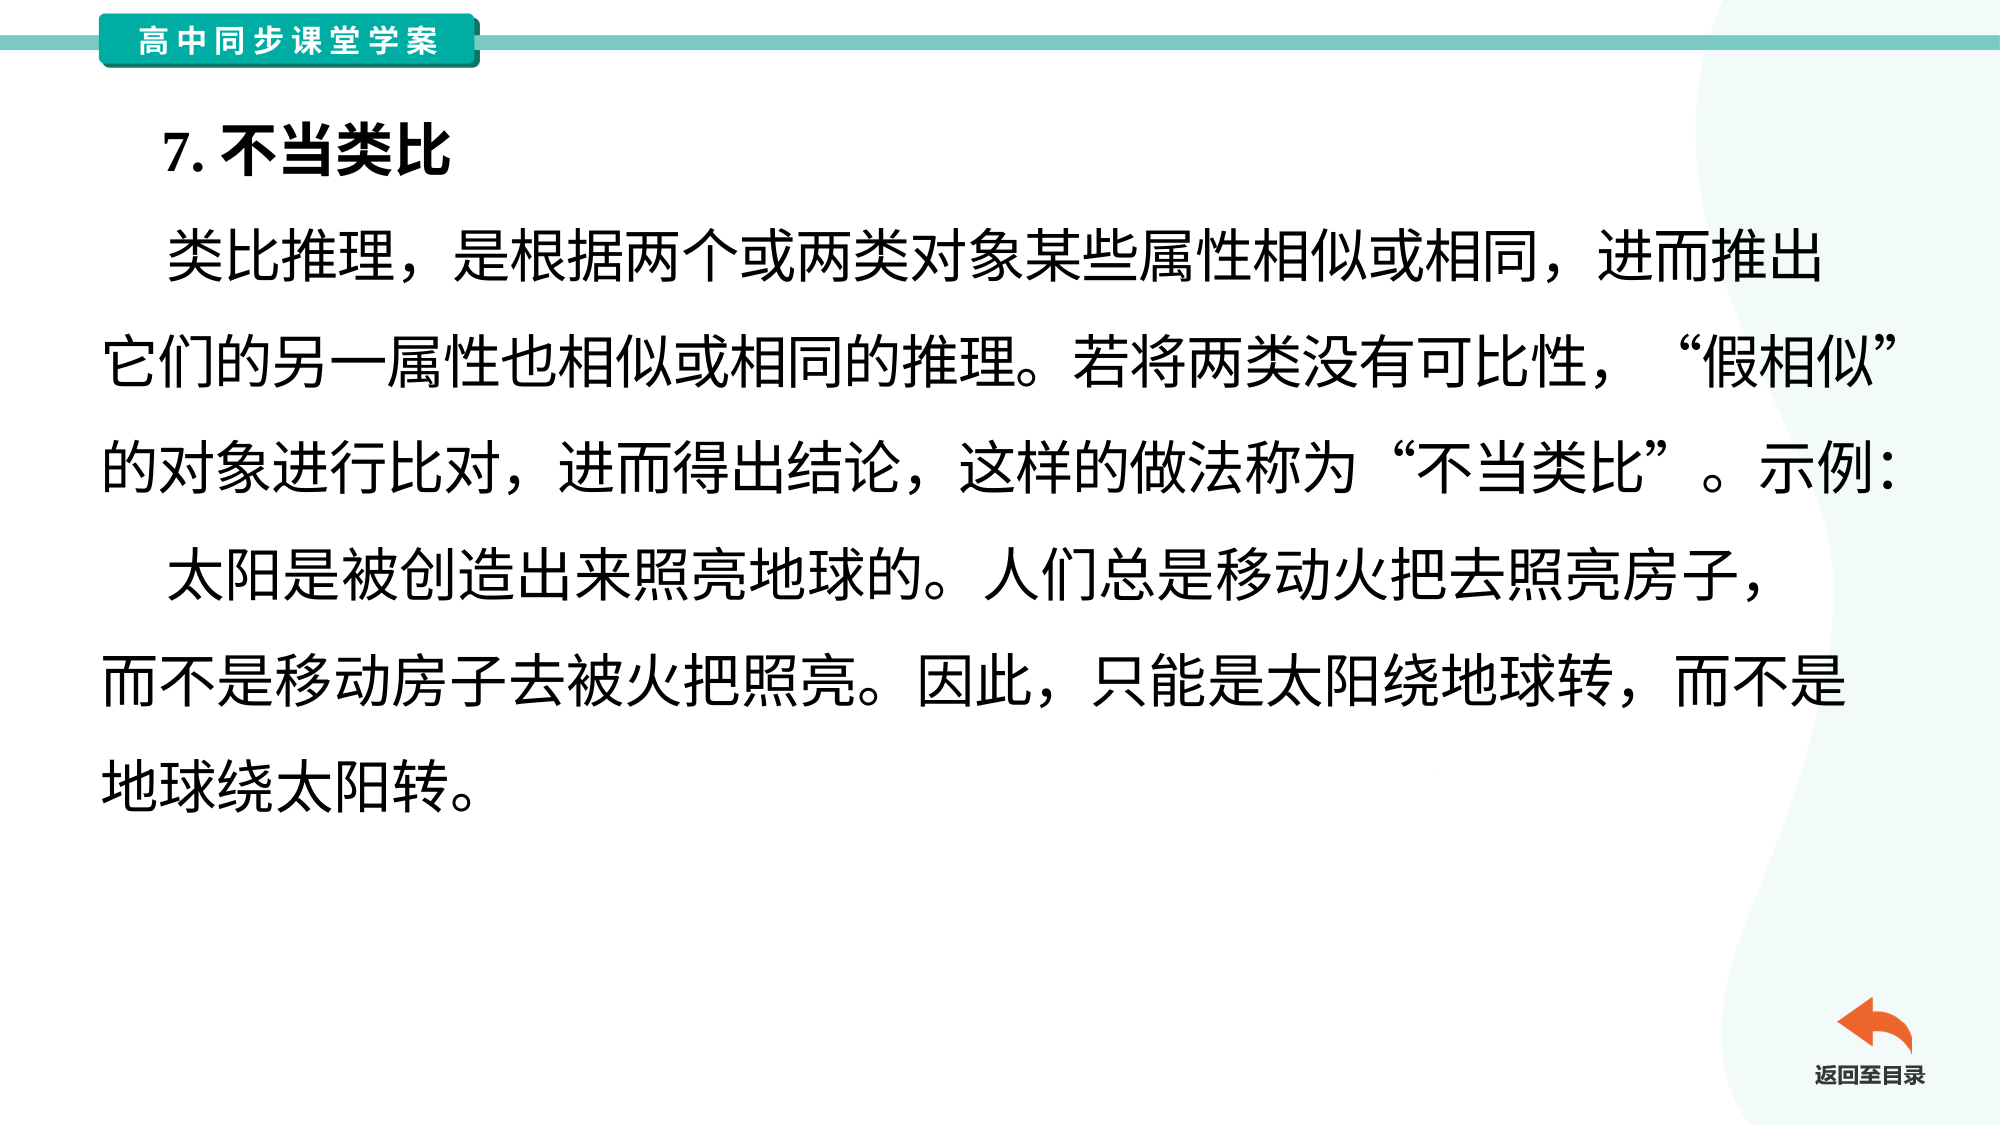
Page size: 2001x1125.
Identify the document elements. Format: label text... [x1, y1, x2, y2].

picture [0, 0, 2000, 1125]
text_box 7.不当类比 类比推理，是根据两个或两类对象某些属性相似或相同，进而推出 它们的另一属性也相似或相同的推理。若将两类没有可比性，“假相似” 的对象进行比对，进而得出结论，这样的做法称为“不当类比”。示例： 太阳是被创造出来照亮地球的。人们总是移动火把去照亮房子， 而不是移动房子去被火把照亮。因此，只能是太阳绕地球转，而不是 地球绕太阳转。 [100, 76, 1899, 821]
